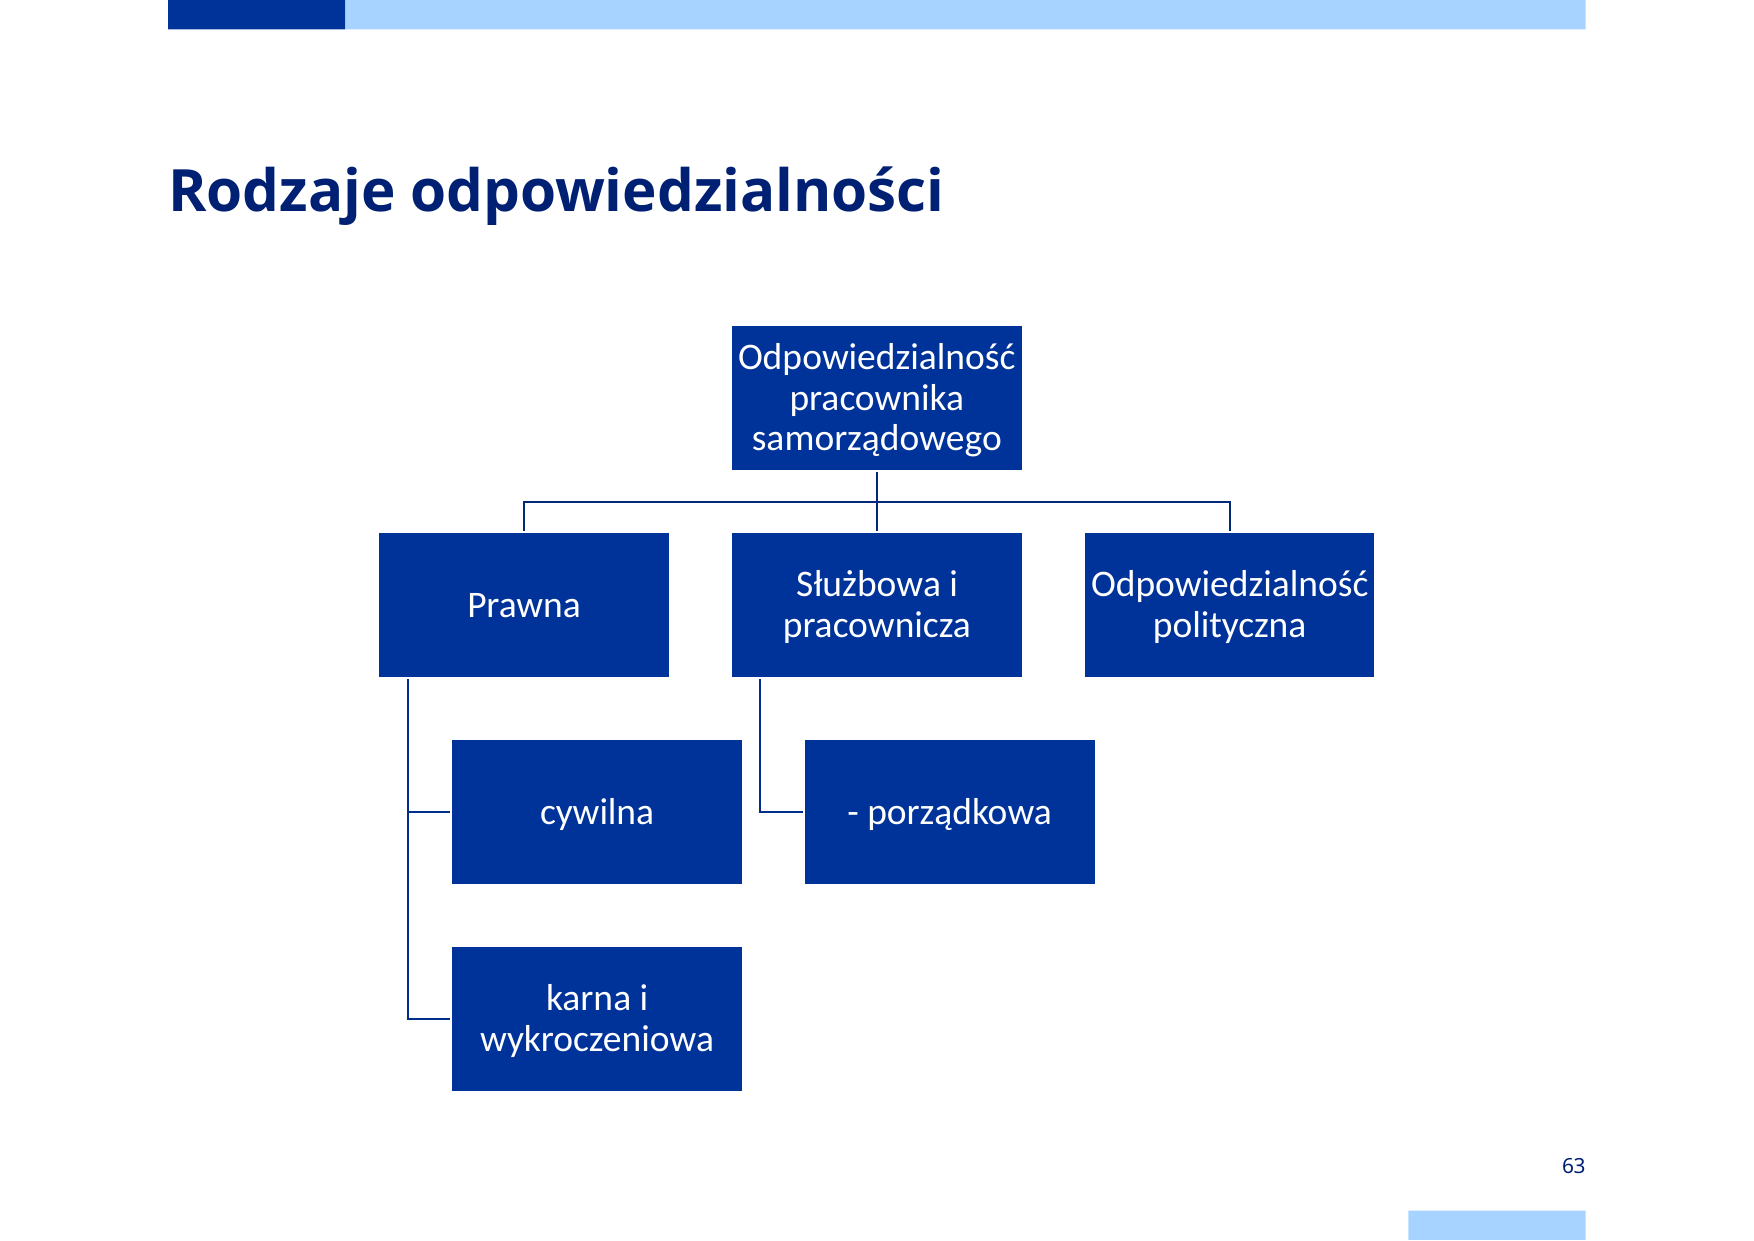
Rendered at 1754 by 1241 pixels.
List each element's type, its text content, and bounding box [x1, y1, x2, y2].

title Rodzaje odpowiedzialności [168, 147, 1586, 324]
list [168, 324, 1586, 1093]
slide_number 63 [1408, 1151, 1586, 1182]
